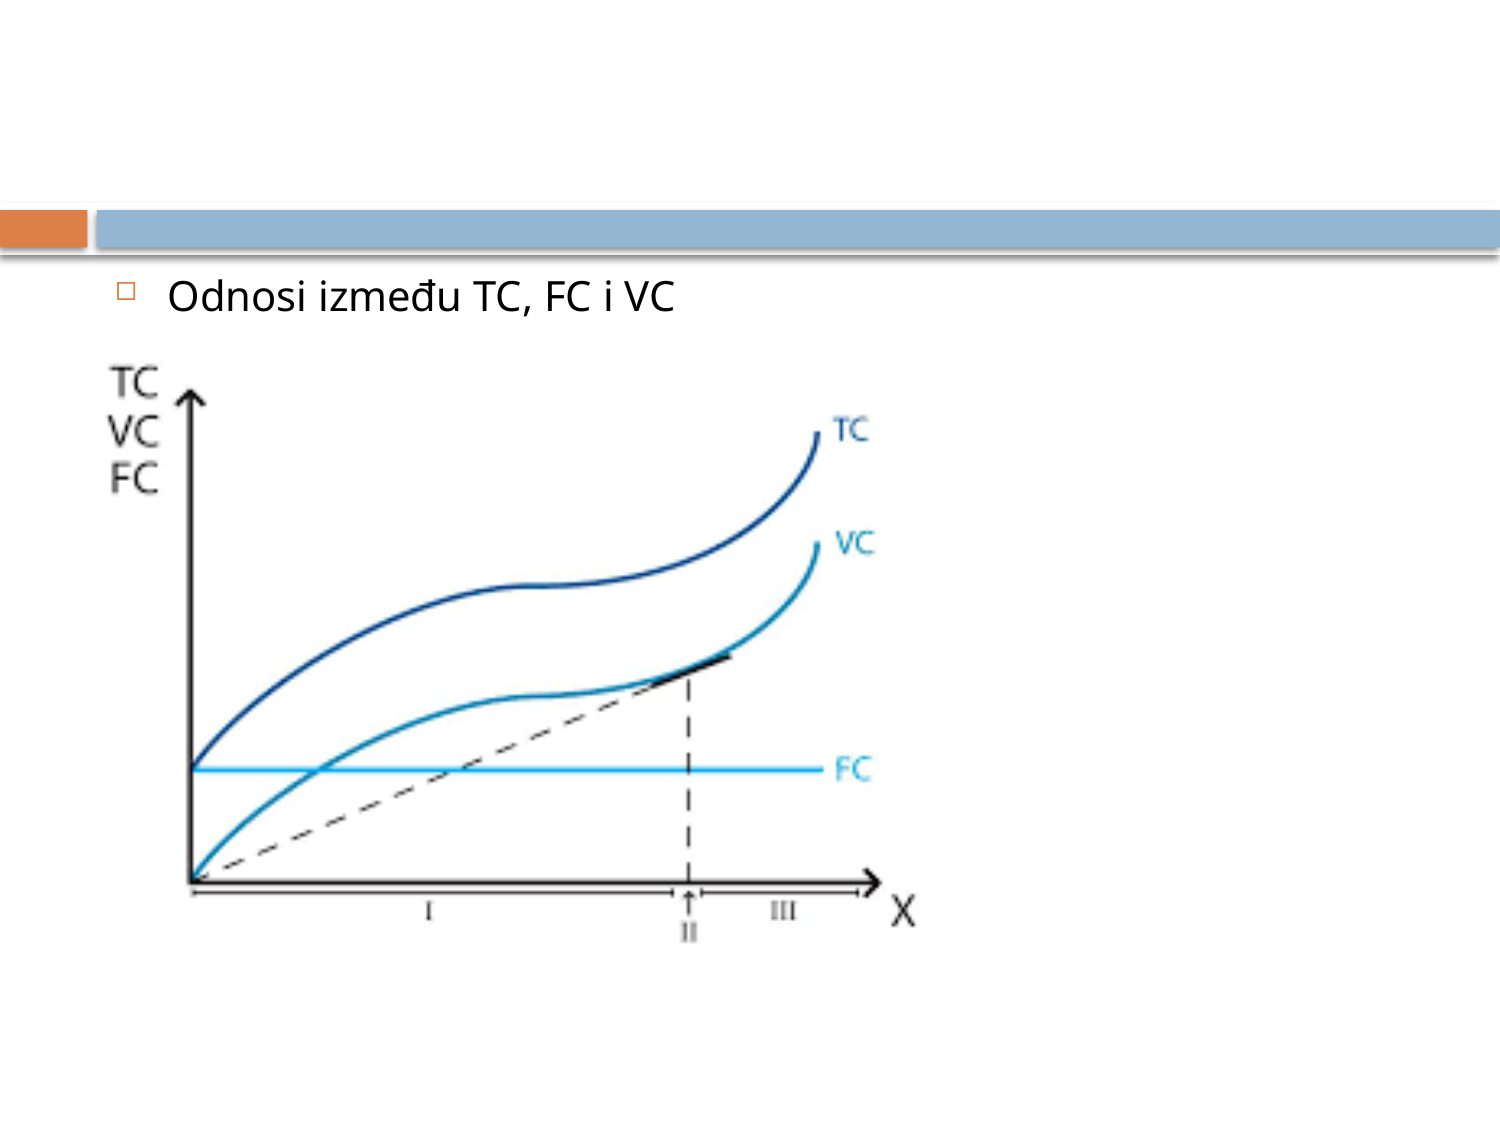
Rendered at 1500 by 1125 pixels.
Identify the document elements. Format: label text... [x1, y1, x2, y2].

picture [87, 349, 961, 951]
list Odnosi između TC, FC i VC [100, 262, 1438, 1000]
